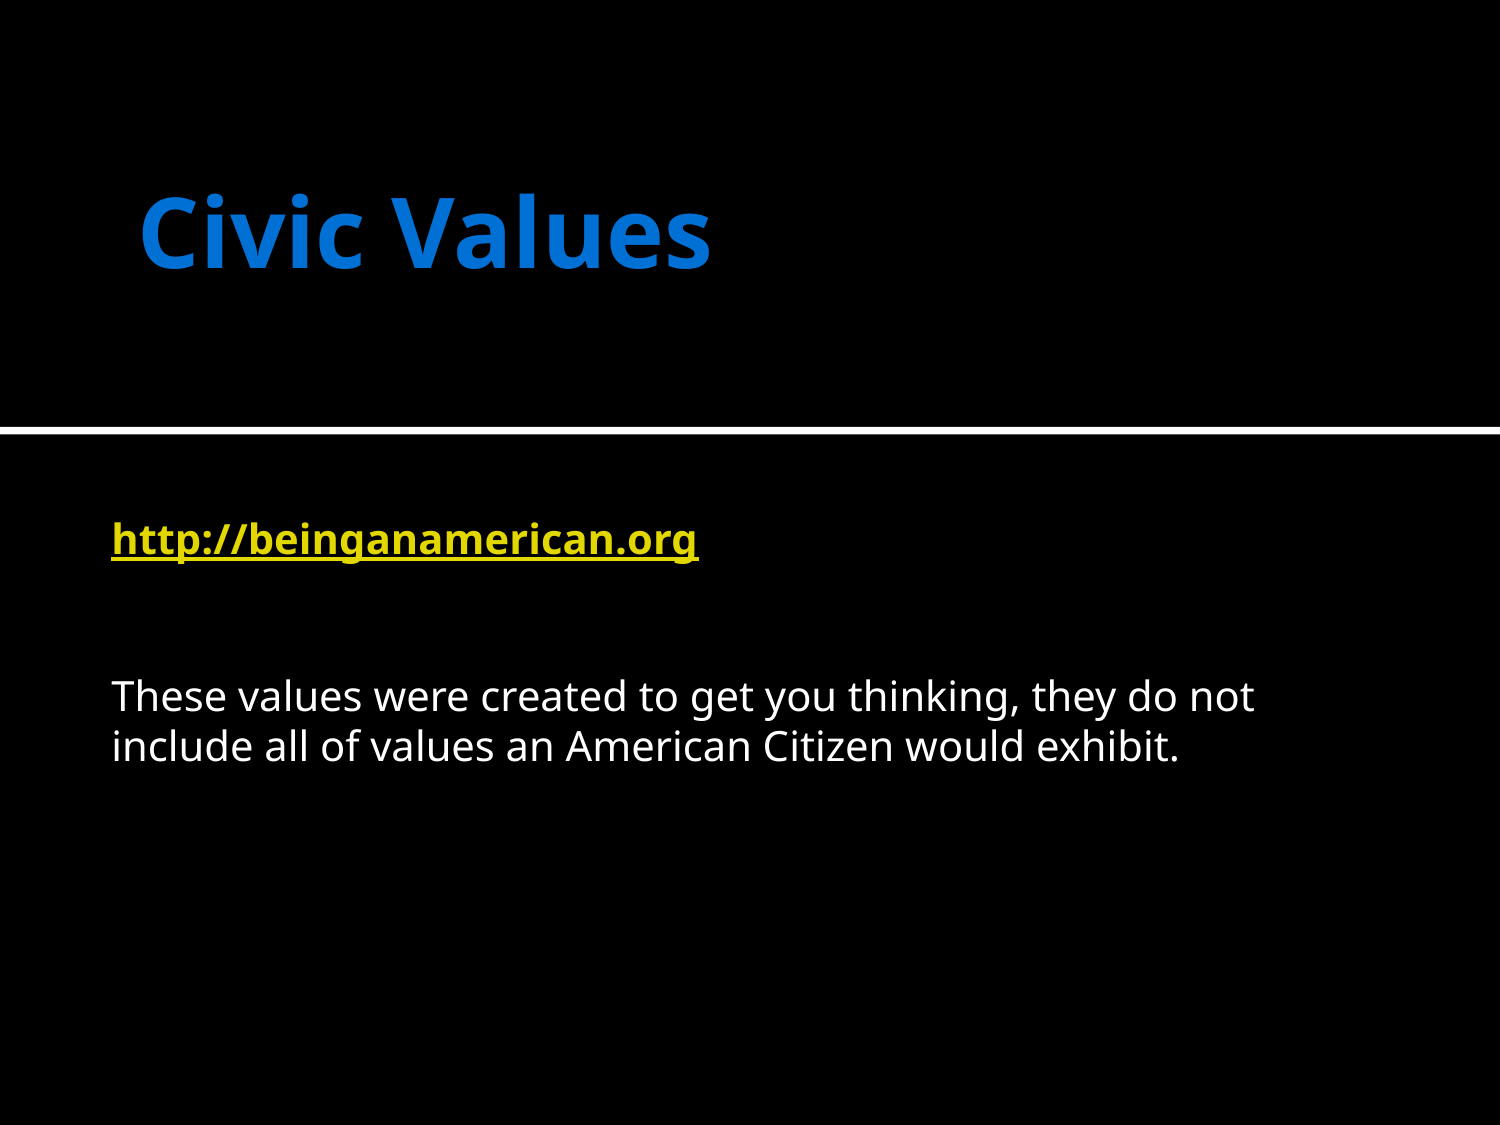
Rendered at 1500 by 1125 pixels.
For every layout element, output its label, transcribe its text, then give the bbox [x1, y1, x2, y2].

list http://beinganamerican.org These values were created to get you thinking, they do not include all of values an American Citizen would exhibit. [87, 512, 1404, 813]
title Civic Values [123, 19, 1438, 288]
